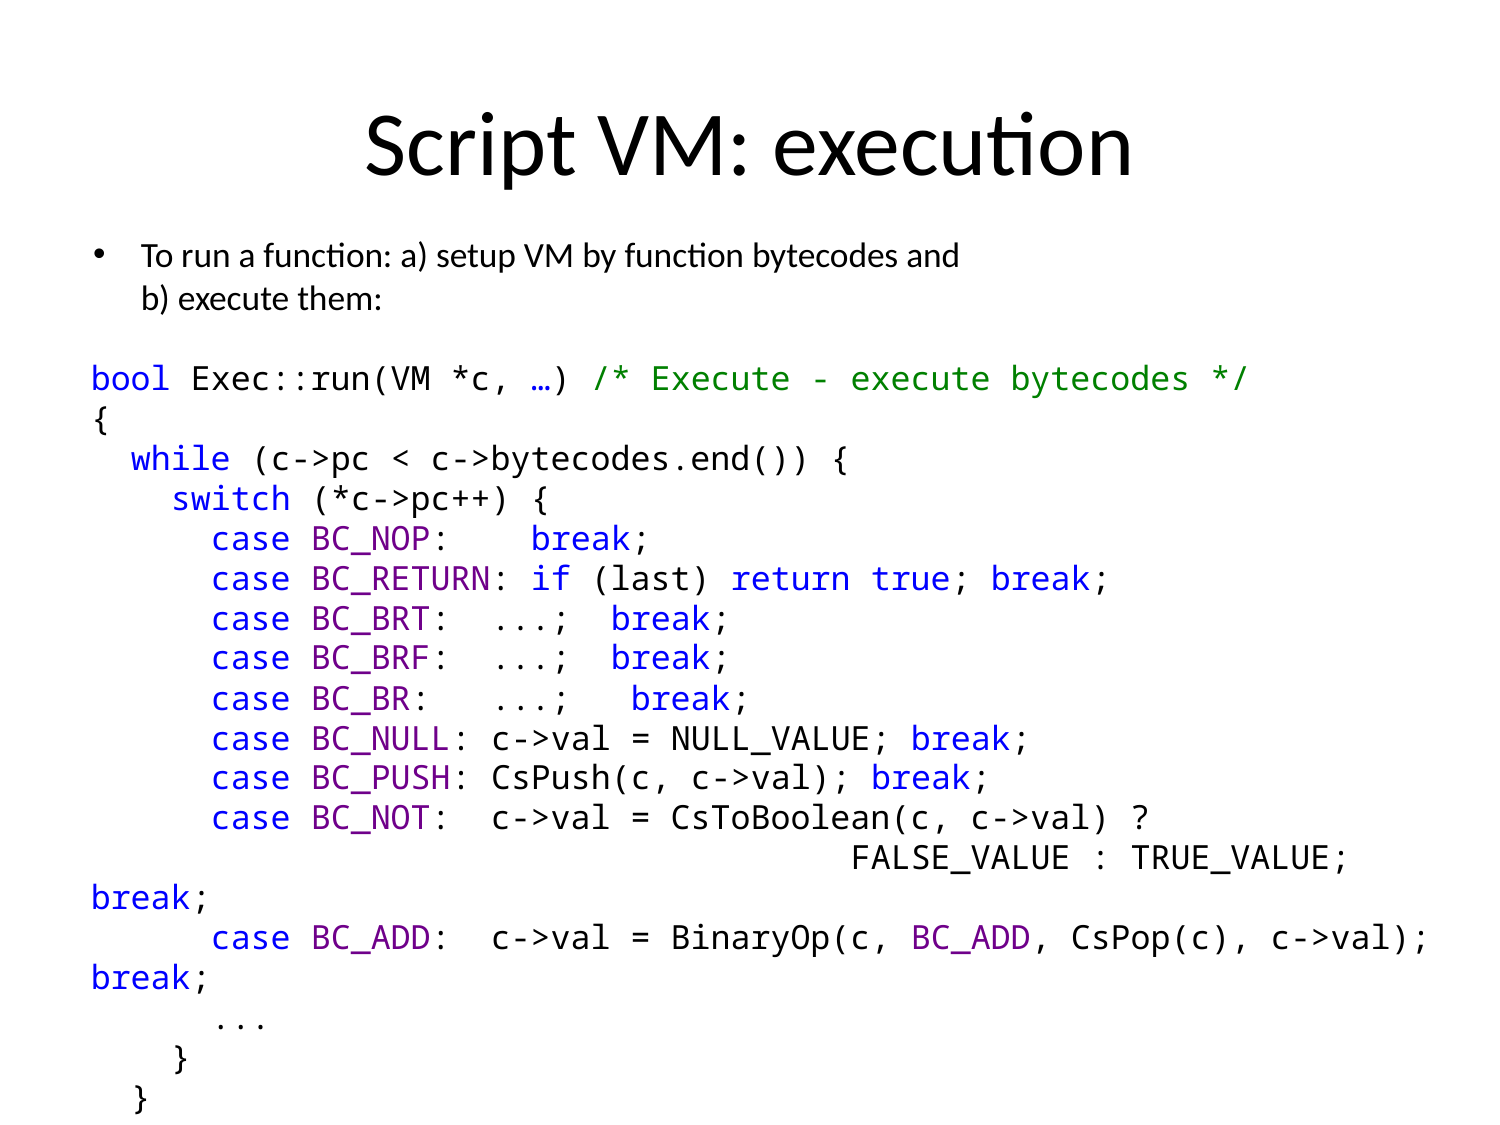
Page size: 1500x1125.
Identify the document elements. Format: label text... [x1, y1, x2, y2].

list To run a function: a) setup VM by function bytecodes and b) execute them: [78, 224, 1429, 325]
text_box bool Exec::run(VM *c, …) /* Execute - execute bytecodes */ { while (c->pc < c->bytecodes.end()) { switch (*c->pc++) { case BC_NOP: break; case BC_RETURN: if (last) return true; break; case BC_BRT: ...; break; case BC_BRF: ...; break; case BC_BR: ...; break; case BC_NULL: c->val = NULL_VALUE; break; case BC_PUSH: CsPush(c, c->val); break; case BC_NOT: c->val = CsToBoolean(c, c->val) ? FALSE_VALUE : TRUE_VALUE; break; case BC_ADD: c->val = BinaryOp(c, BC_ADD, CsPop(c), c->val); break; ... } } } [76, 349, 1500, 1125]
title Script VM: execution [75, 45, 1425, 233]
